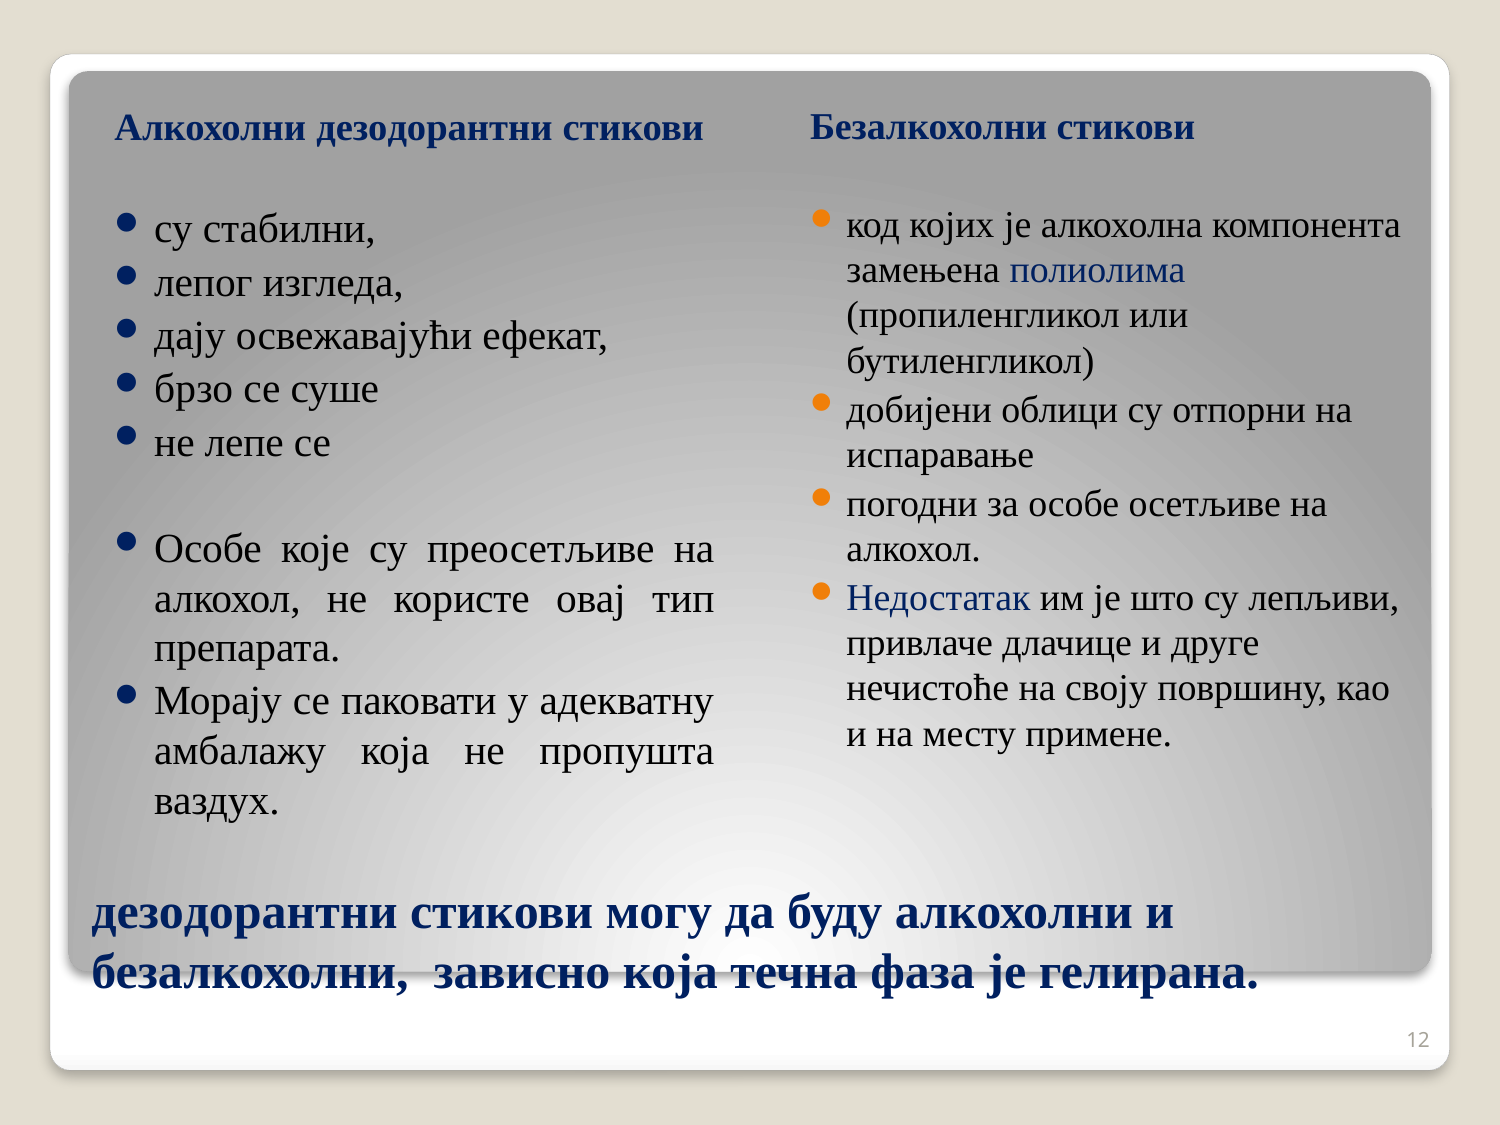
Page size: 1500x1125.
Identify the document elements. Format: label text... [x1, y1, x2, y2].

list Безалкохолни стикови код којих је алкохолна компонента замењена полиолима (пропиленгликол или бутиленгликол) добијени облици су отпорни на испаравање погодни за особе осетљиве на алкохол. Недостатак им је што су лепљиви, привлаче длачице и друге нечистоће на своју површину, као и на месту примене. [780, 86, 1426, 807]
slide_number 12 [1369, 1002, 1445, 1063]
list Алкохолни дезодорантни стикови су стабилни, лепог изгледа, дају освежавајући ефекат, брзо се суше не лепе се Особе које су преосетљиве на алкохол, не користе овај тип препарата. Морају се паковати у адекватну амбалажу која не пропушта ваздух. [84, 86, 730, 870]
title дезодорантни стикови могу да буду алкохолни и безалкохолни, зависно која течна фаза је гелирана. [76, 893, 1420, 1066]
